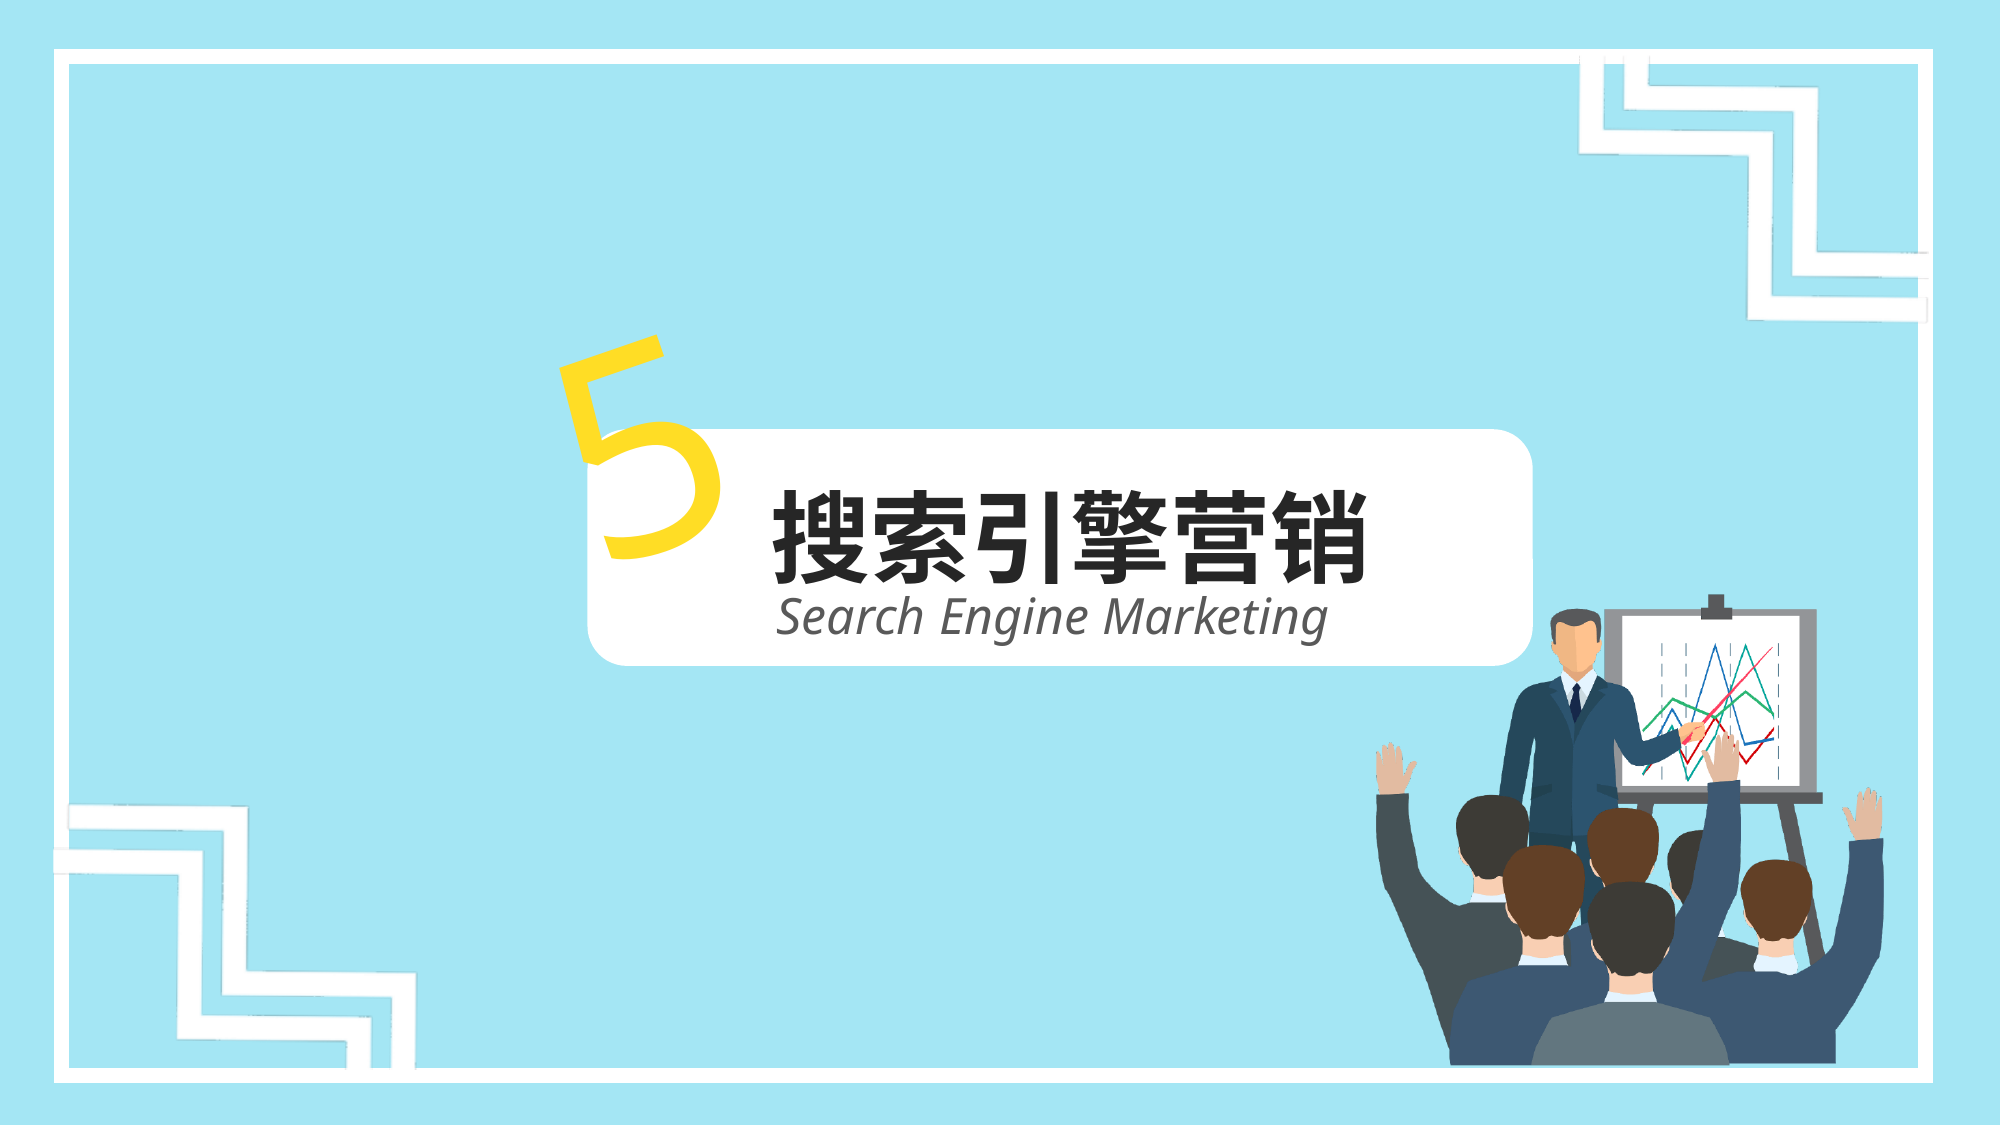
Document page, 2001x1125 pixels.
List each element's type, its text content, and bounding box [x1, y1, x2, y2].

picture [1359, 584, 1887, 1098]
picture [1444, 58, 1967, 578]
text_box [654, 468, 1487, 714]
text_box 5 [487, 244, 721, 639]
picture [21, 548, 544, 1067]
